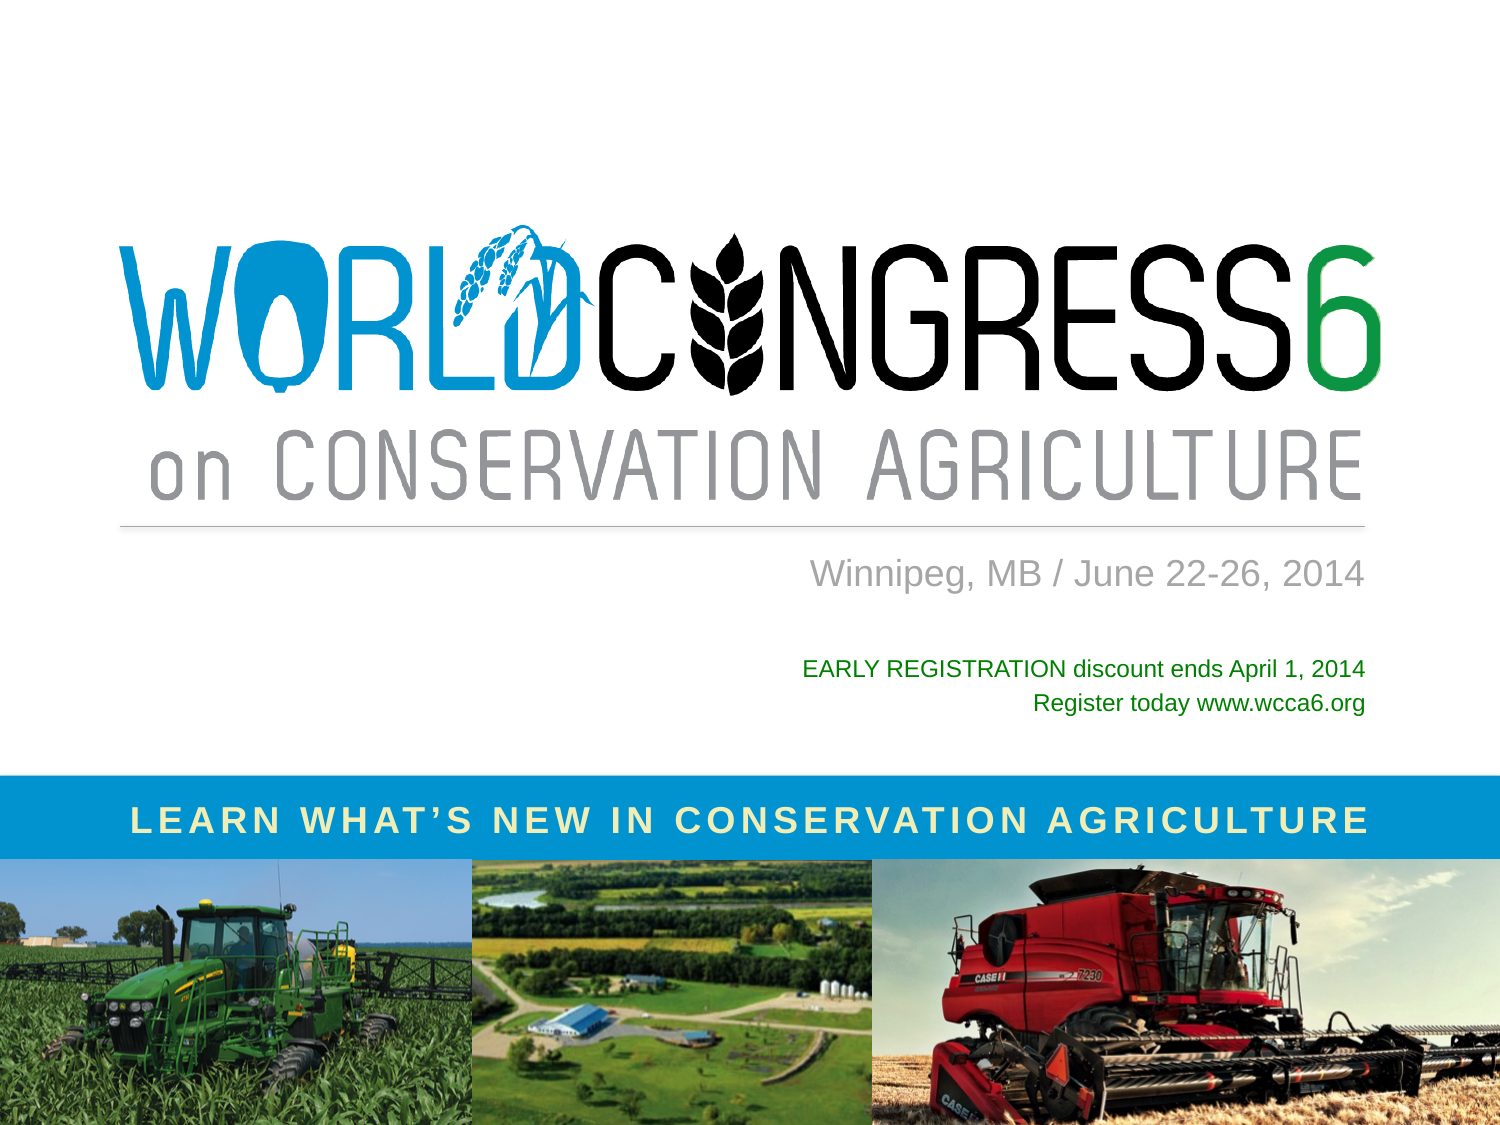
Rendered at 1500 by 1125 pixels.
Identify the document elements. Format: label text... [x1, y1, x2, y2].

picture [551, 264, 566, 312]
picture [119, 224, 1381, 519]
picture [0, 860, 1500, 1125]
picture [475, 281, 481, 288]
picture [532, 308, 566, 376]
subtitle Winnipeg, MB / June 22-26, 2014 [736, 541, 1381, 621]
text_box EARLY REGISTRATION discount ends April 1, 2014 Register today www.wcca6.org [613, 645, 1381, 724]
text_box LEARN WHAT’S NEW IN CONSERVATION AGRICULTURE [0, 767, 1500, 859]
